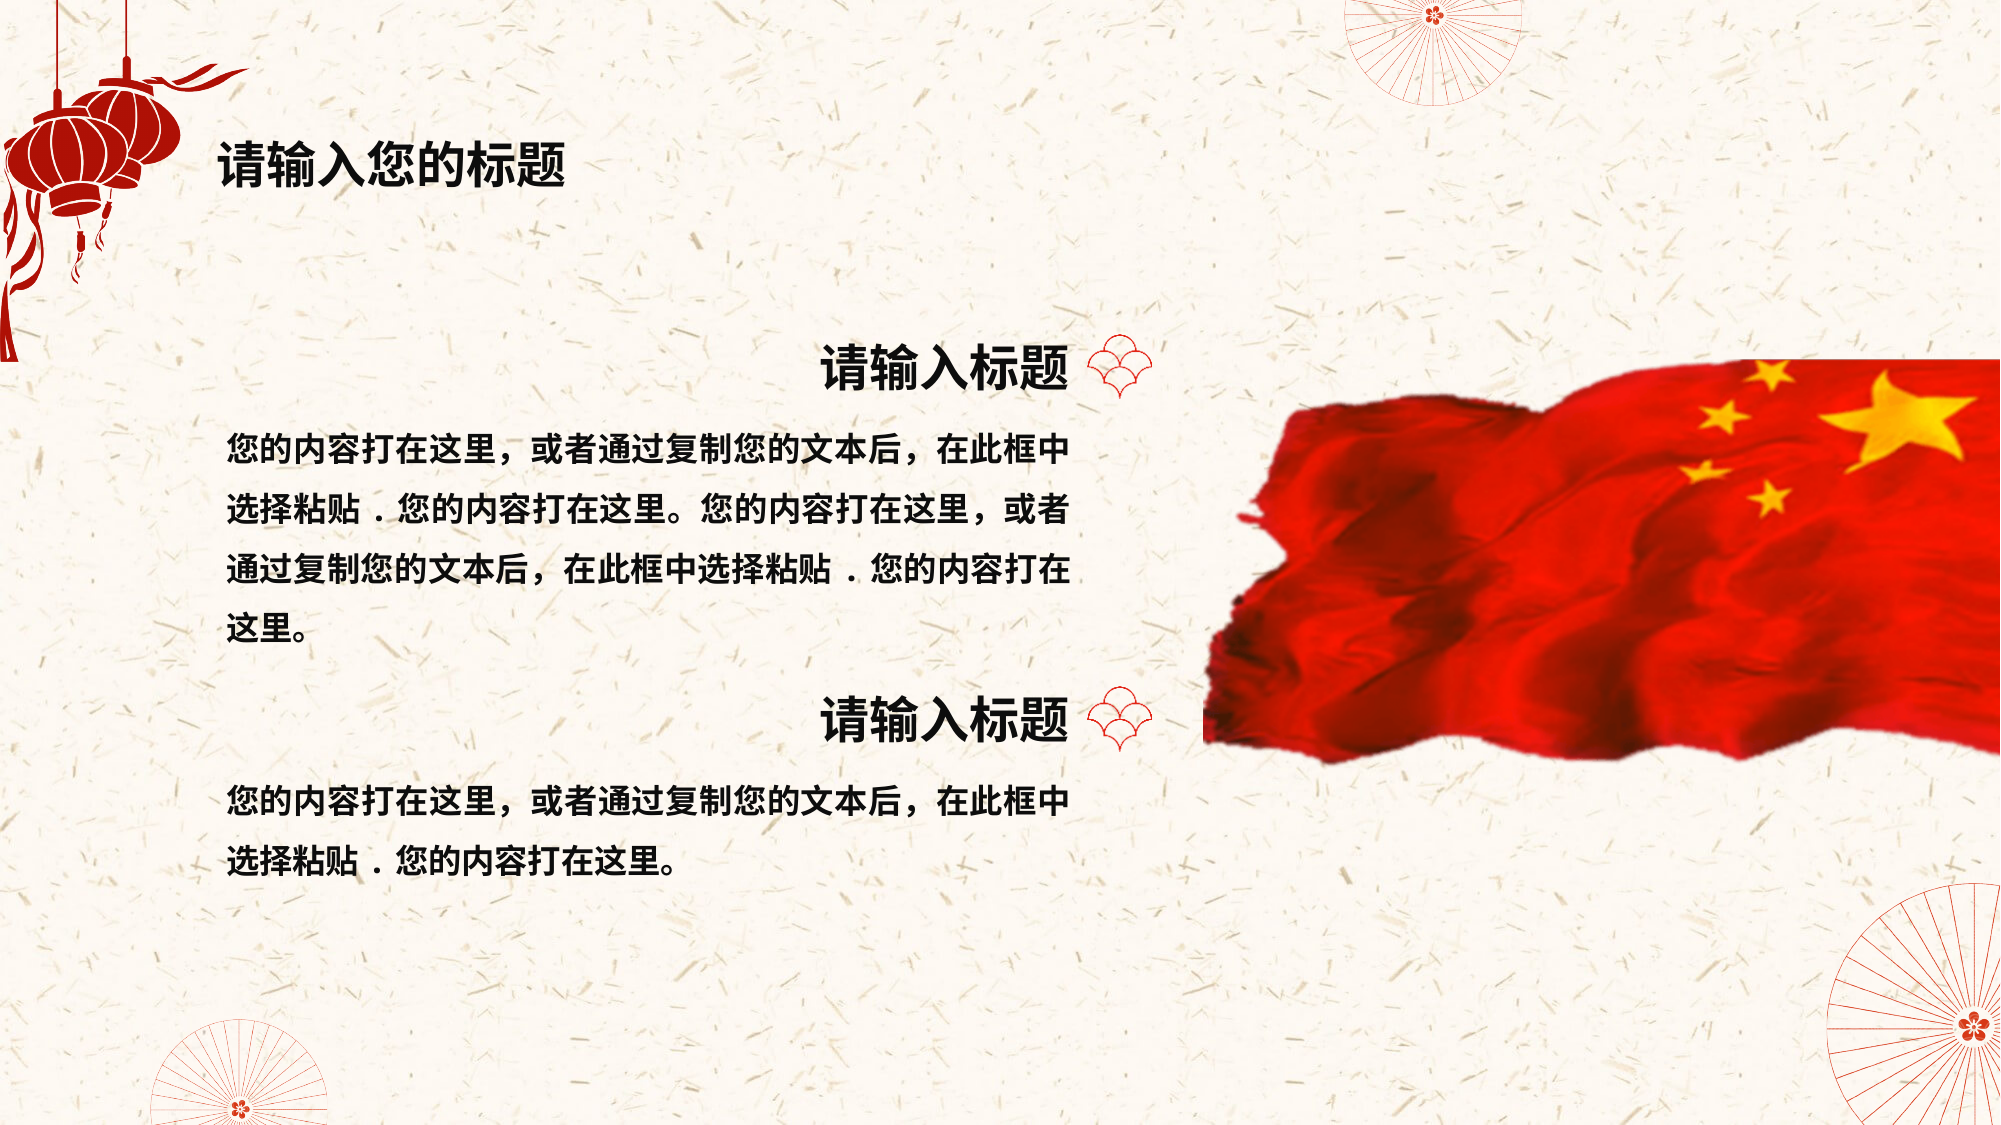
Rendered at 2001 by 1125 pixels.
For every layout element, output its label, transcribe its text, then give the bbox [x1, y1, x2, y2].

picture [0, 0, 2001, 1125]
text_box 请输入您的标题 [250, 125, 597, 201]
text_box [226, 681, 1152, 877]
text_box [226, 328, 1152, 646]
